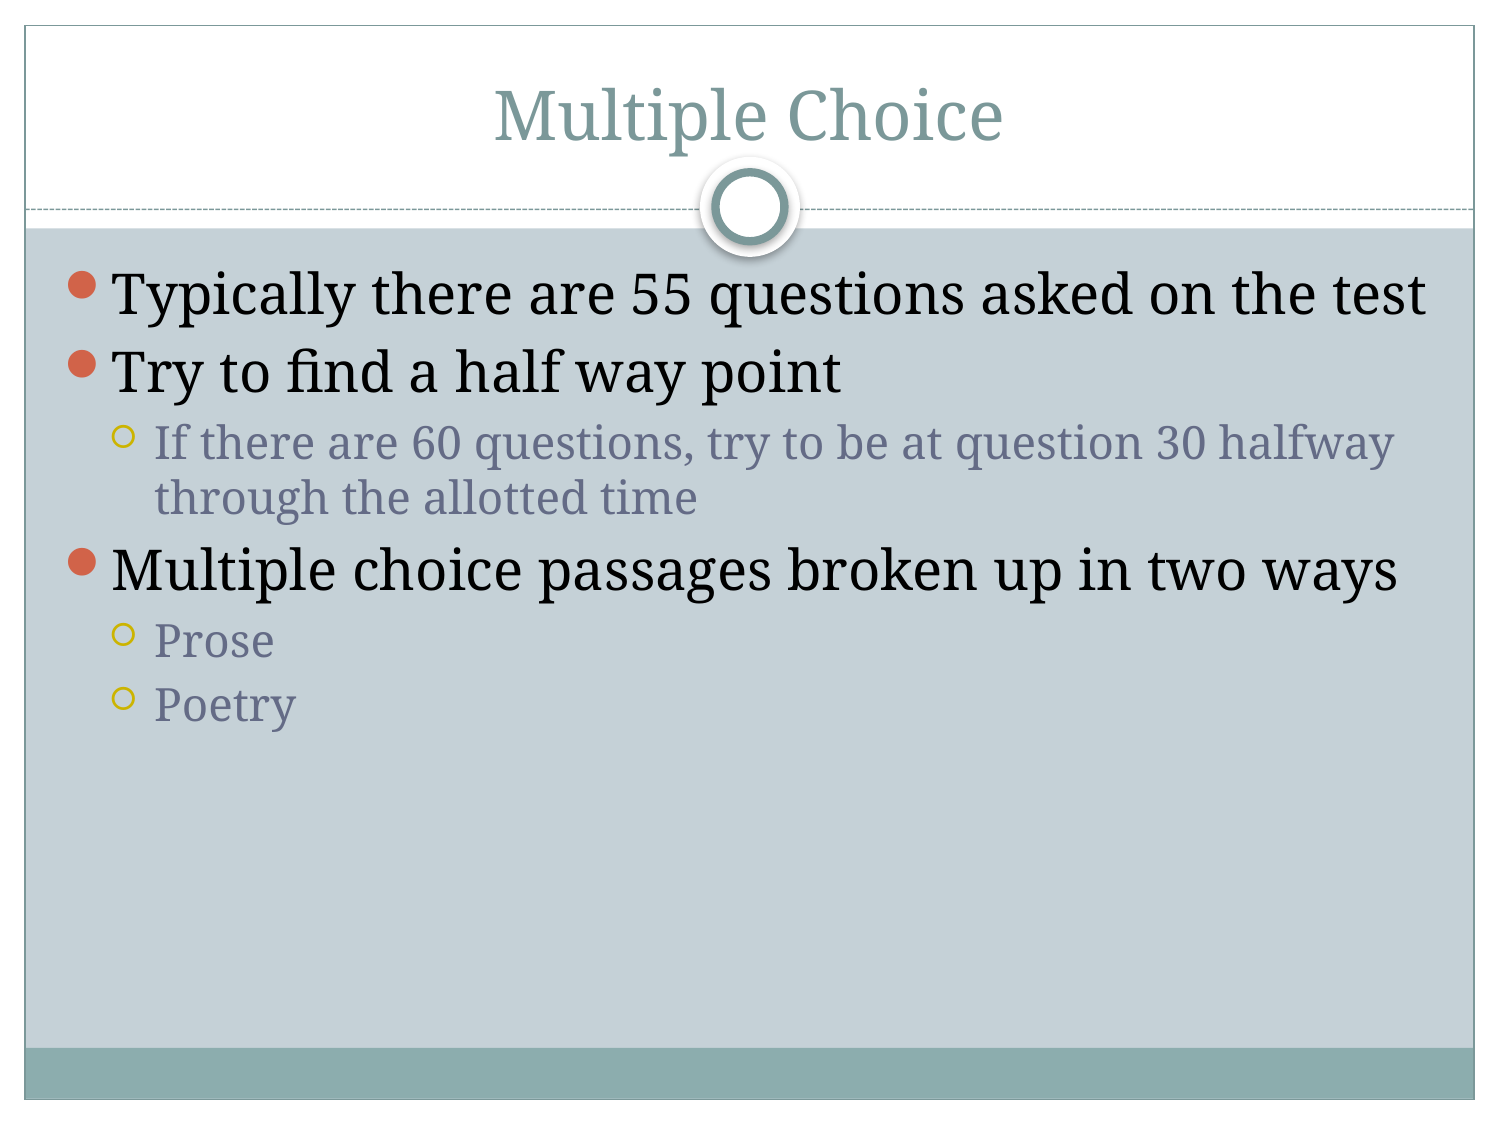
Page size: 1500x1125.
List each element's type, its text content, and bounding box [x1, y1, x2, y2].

list Typically there are 55 questions asked on the test Try to find a half way point If there are 60 questions, try to be at question 30 halfway through the allotted time Multiple choice passages broken up in two ways Prose Poetry [49, 250, 1445, 1001]
title Multiple Choice [49, 37, 1450, 162]
